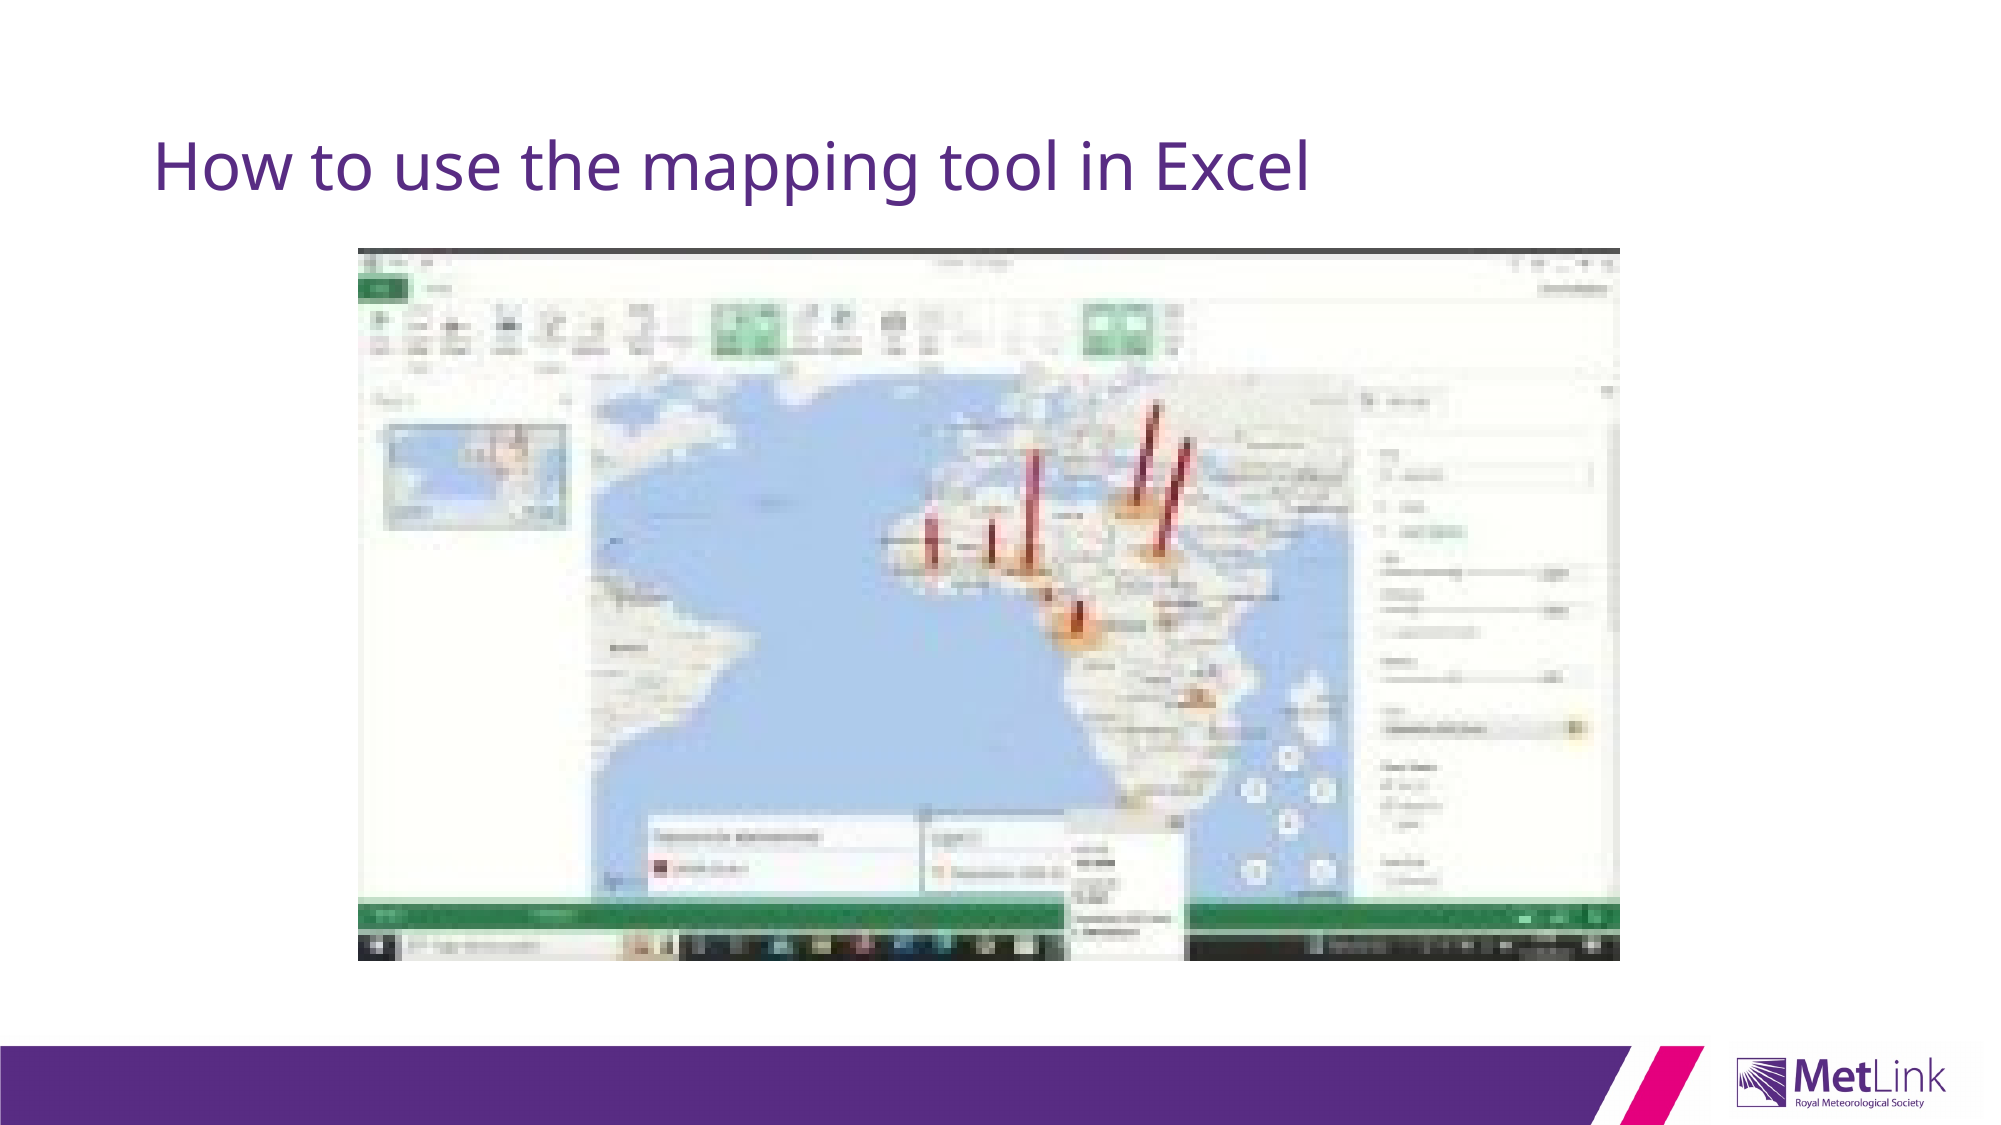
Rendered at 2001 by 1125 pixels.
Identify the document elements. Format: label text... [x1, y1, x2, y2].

picture [0, 1035, 1711, 1125]
picture [1729, 1041, 1984, 1119]
title How to use the mapping tool in Excel [137, 59, 1863, 278]
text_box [357, 247, 1621, 962]
